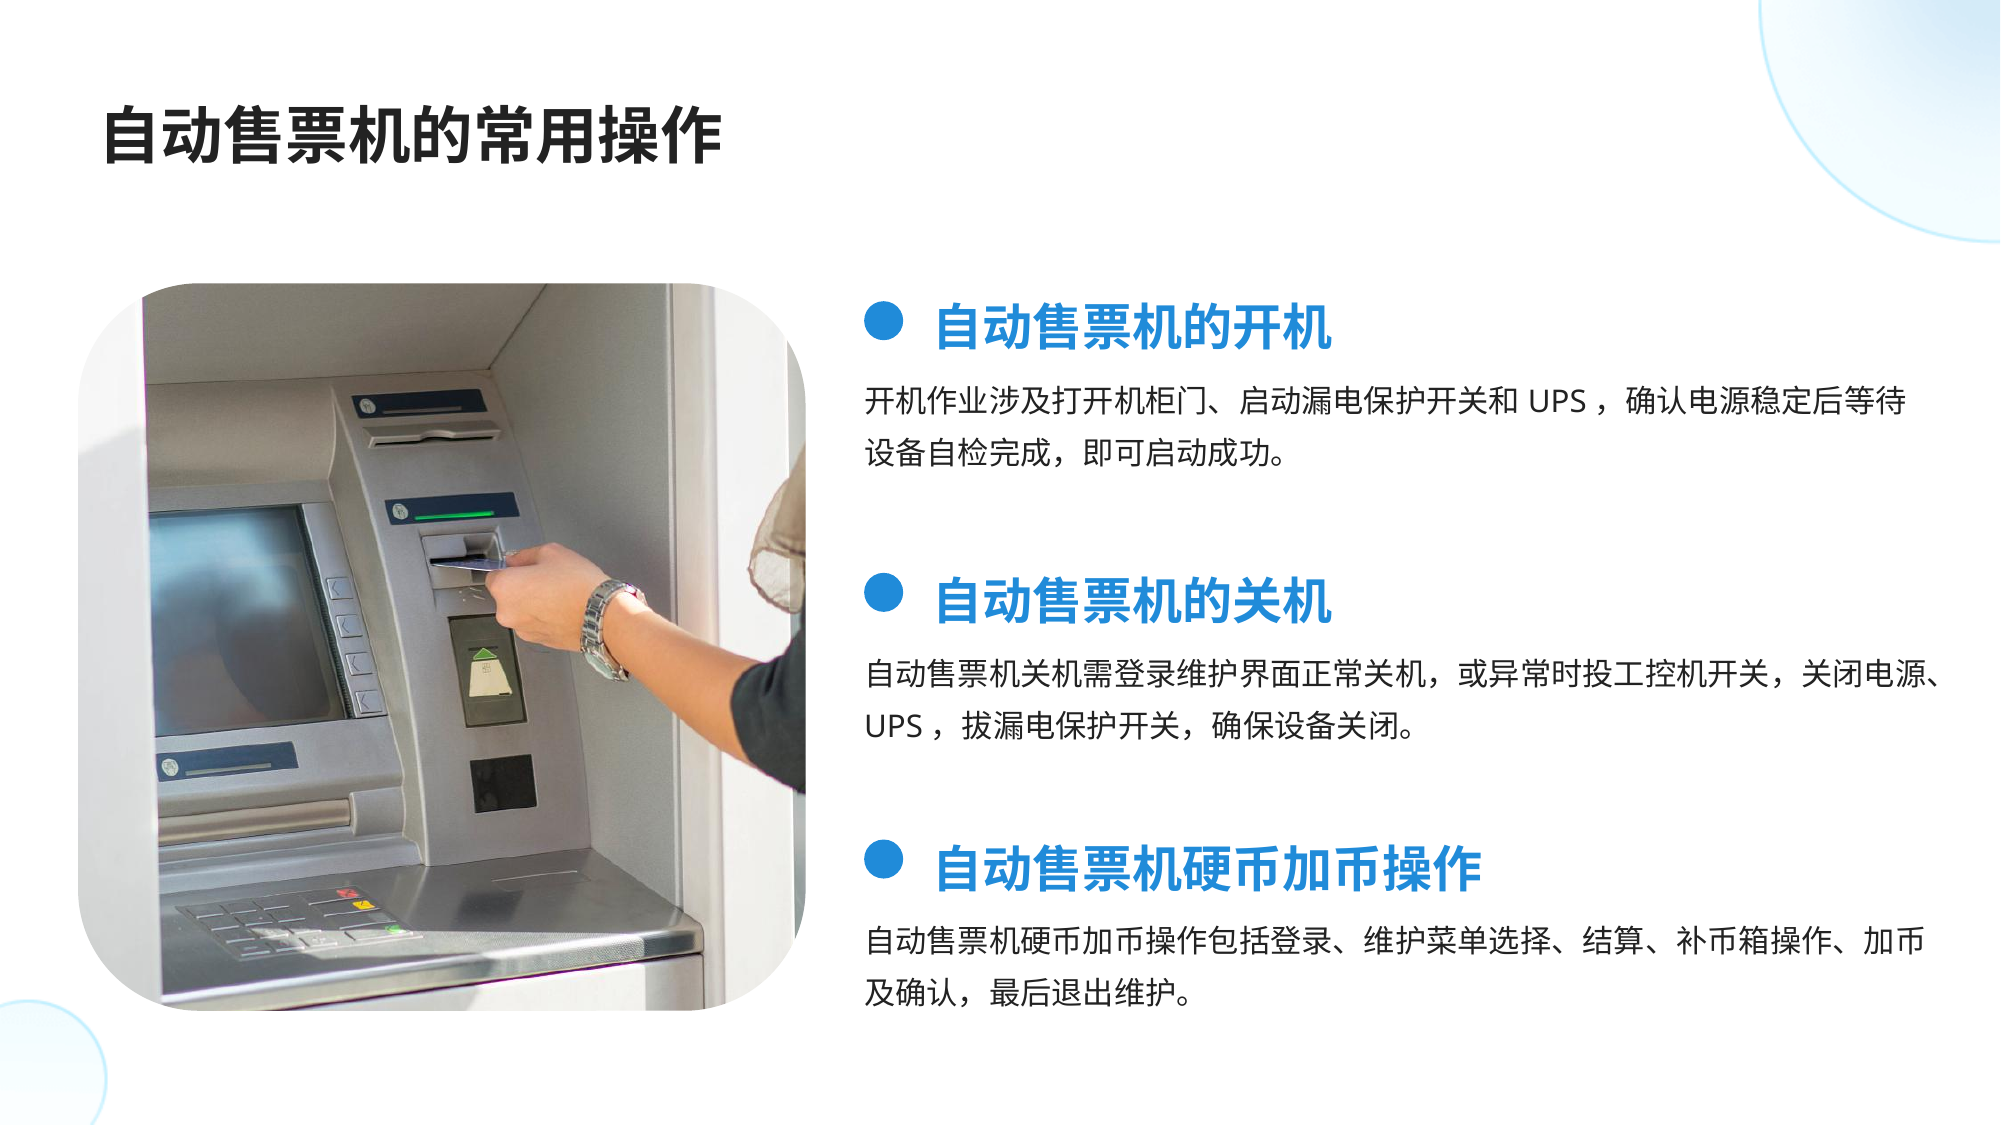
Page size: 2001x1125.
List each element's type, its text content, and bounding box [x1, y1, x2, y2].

text_box 自动售票机的关机 [912, 535, 1897, 639]
text_box [864, 839, 904, 879]
text_box 自动售票机硬币加币操作 [912, 800, 1897, 906]
picture [0, 0, 2001, 1125]
text_box 自动售票机硬币加币操作包括登录、维护菜单选择、结算、补币箱操作、加币及确认，最后退出维护。 [864, 906, 1927, 1057]
text_box [864, 301, 904, 341]
text_box 自动售票机的开机 [912, 266, 1897, 366]
text_box 自动售票机的常用操作 [78, 43, 1922, 194]
text_box 开机作业涉及打开机柜门、启动漏电保护开关和UPS，确认电源稳定后等待设备自检完成，即可启动成功。 [864, 366, 1927, 517]
text_box [864, 572, 904, 612]
text_box 自动售票机关机需登录维护界面正常关机，或异常时投工控机开关，关闭电源、UPS，拔漏电保护开关，确保设备关闭。 [864, 639, 1927, 790]
